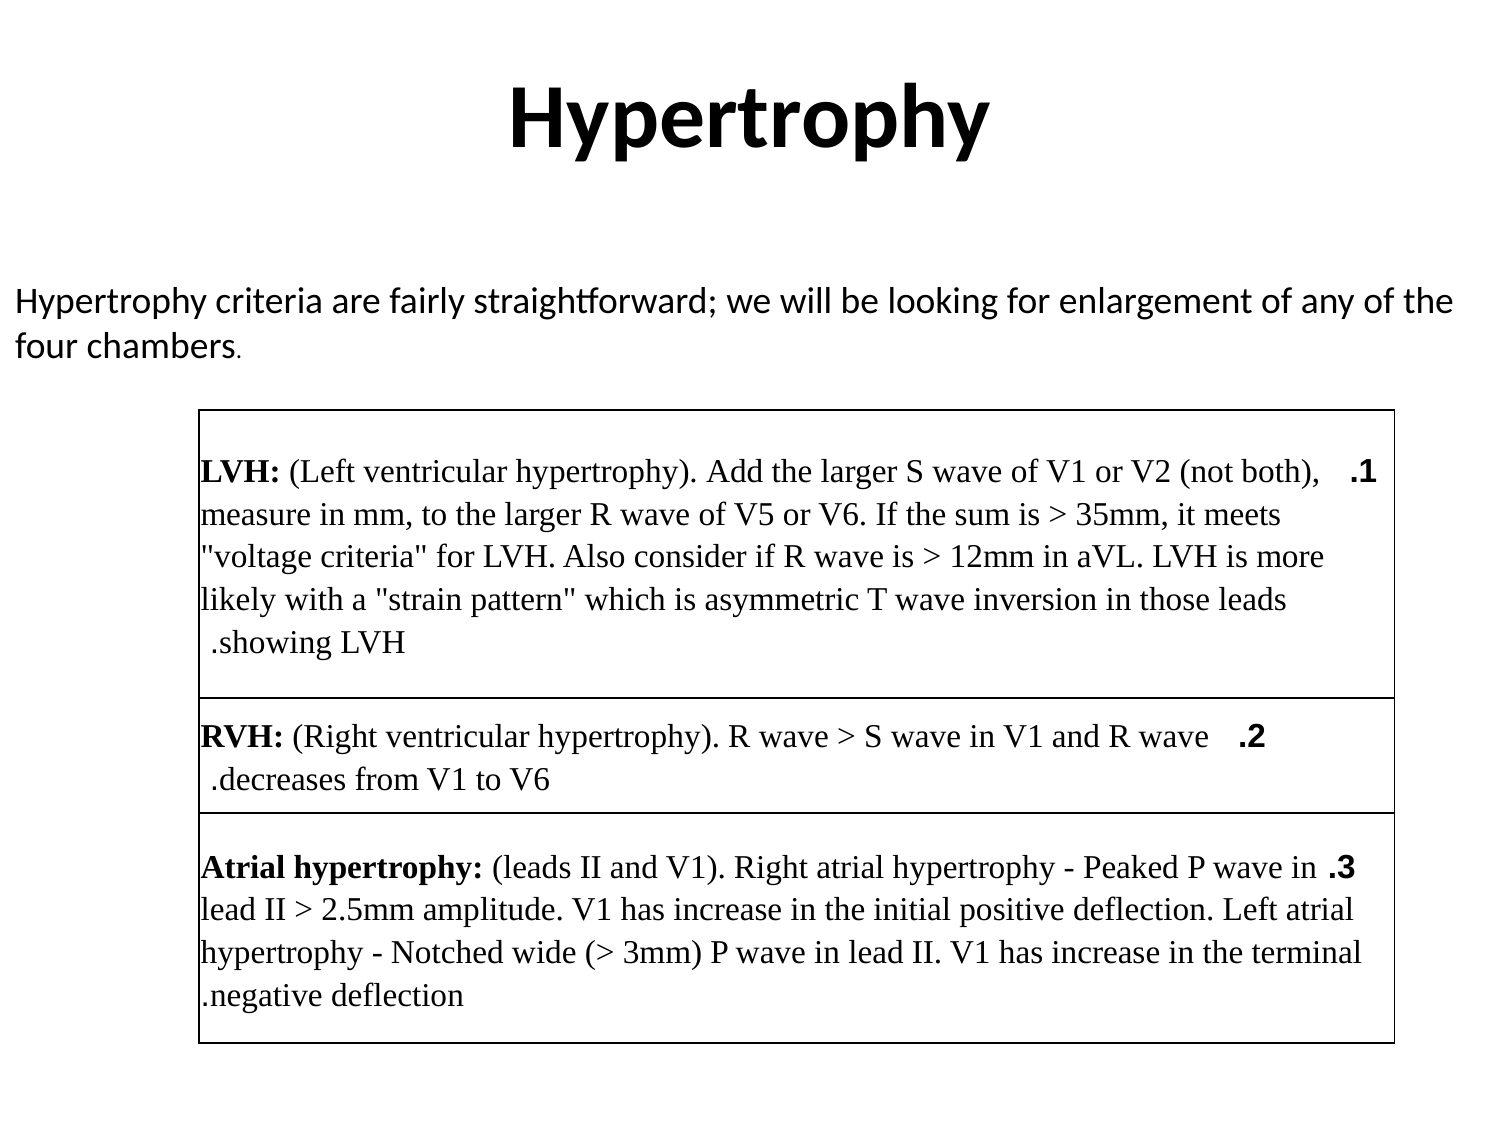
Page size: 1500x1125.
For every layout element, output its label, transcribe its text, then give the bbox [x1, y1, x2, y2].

table_header 1. LVH: (Left ventricular hypertrophy). Add the larger S wave of V1 or V2 (not both), measure in mm, to the larger R wave of V5 or V6. If the sum is > 35mm, it meets "voltage criteria" for LVH. Also consider if R wave is > 12mm in aVL. LVH is more likely with a "strain pattern" which is asymmetric T wave inversion in those leads showing LVH. [200, 411, 1394, 697]
table_cell 3. Atrial hypertrophy: (leads II and V1). Right atrial hypertrophy - Peaked P wave in lead II > 2.5mm amplitude. V1 has increase in the initial positive deflection. Left atrial hypertrophy - Notched wide (> 3mm) P wave in lead II. V1 has increase in the terminal negative deflection. [200, 814, 1394, 1042]
text_box Hypertrophy Hypertrophy criteria are fairly straightforward; we will be looking for enlargement of any of the four chambers. [0, 48, 1500, 374]
table_cell 2. RVH: (Right ventricular hypertrophy). R wave > S wave in V1 and R wave decreases from V1 to V6. [200, 699, 1394, 812]
